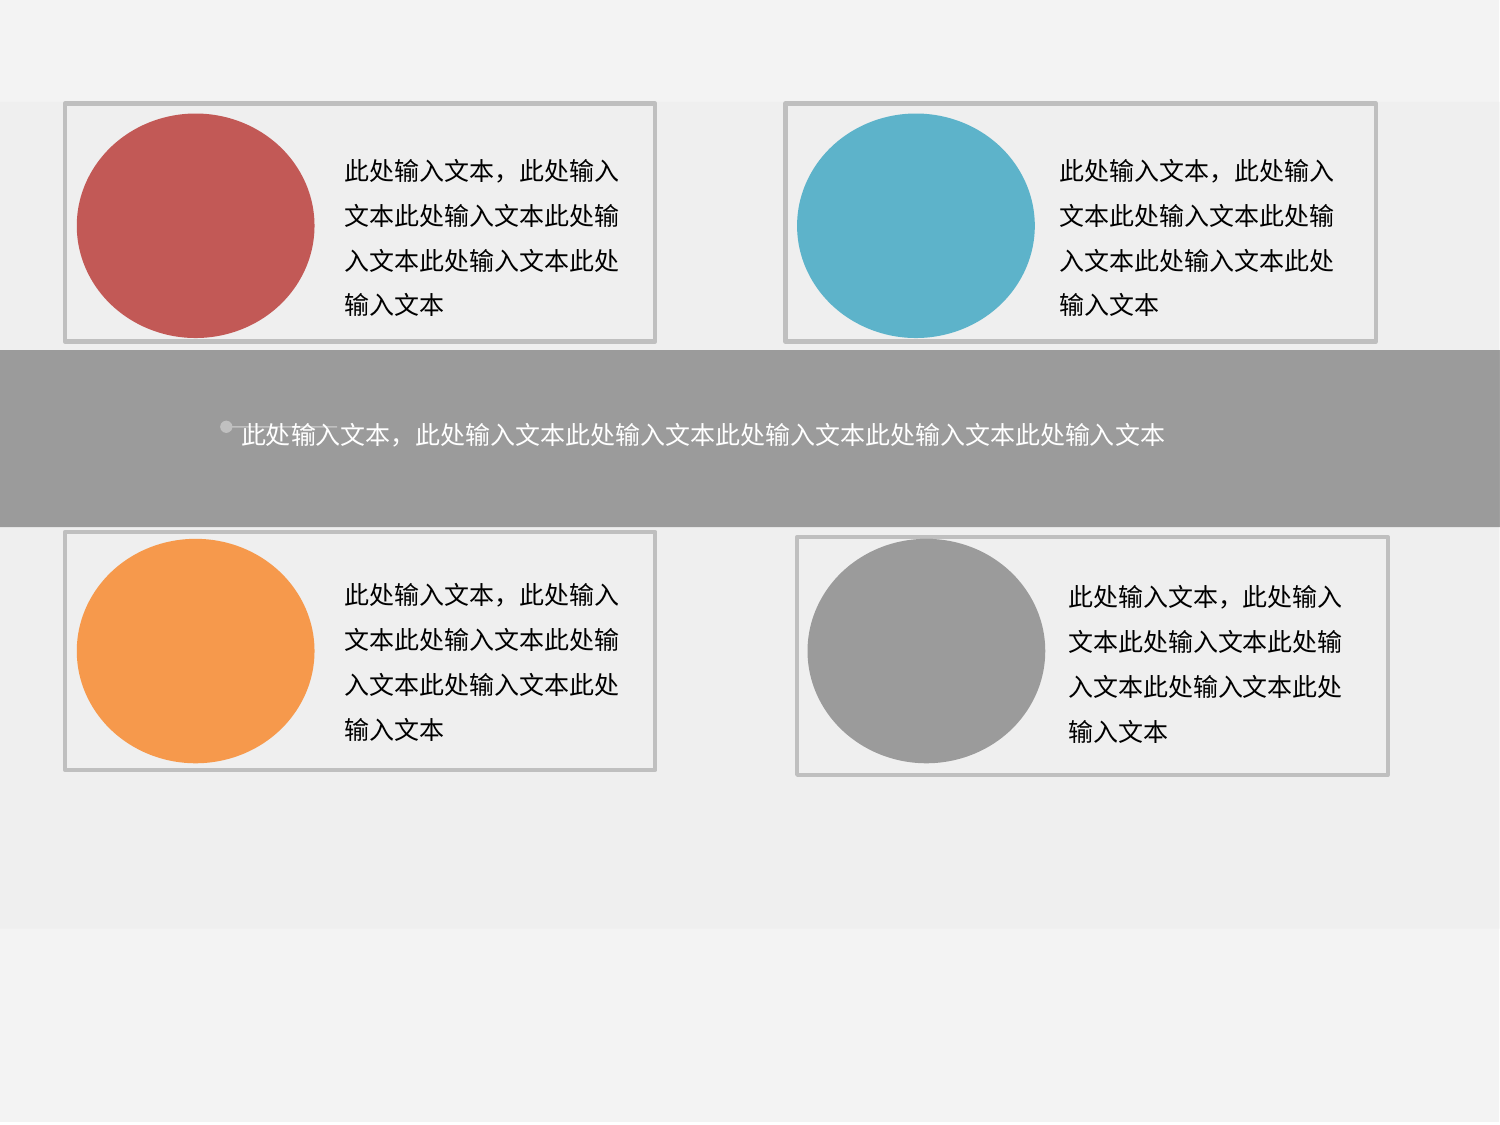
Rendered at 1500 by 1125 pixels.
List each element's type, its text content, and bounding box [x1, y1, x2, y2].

text_box [63, 530, 657, 772]
text_box 此处输入文本，此处输入文本此处输入文本此处输入文本此处输入文本此处输入文本 [1045, 145, 1360, 315]
text_box 此处输入文本，此处输入文本此处输入文本此处输入文本此处输入文本此处输入文本 [329, 570, 644, 739]
text_box [63, 101, 657, 344]
text_box 此处输入文本，此处输入文本此处输入文本此处输入文本此处输入文本此处输入文本 [329, 145, 644, 315]
text_box [783, 101, 1378, 344]
text_box [805, 536, 1048, 766]
text_box [74, 536, 317, 766]
text_box 此处输入文本，此处输入文本此处输入文本此处输入文本此处输入文本此处输入文本 [1053, 571, 1368, 741]
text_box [225, 396, 1400, 457]
text_box [794, 111, 1037, 341]
text_box [795, 535, 1390, 777]
text_box [0, 348, 1500, 529]
text_box [74, 111, 317, 341]
